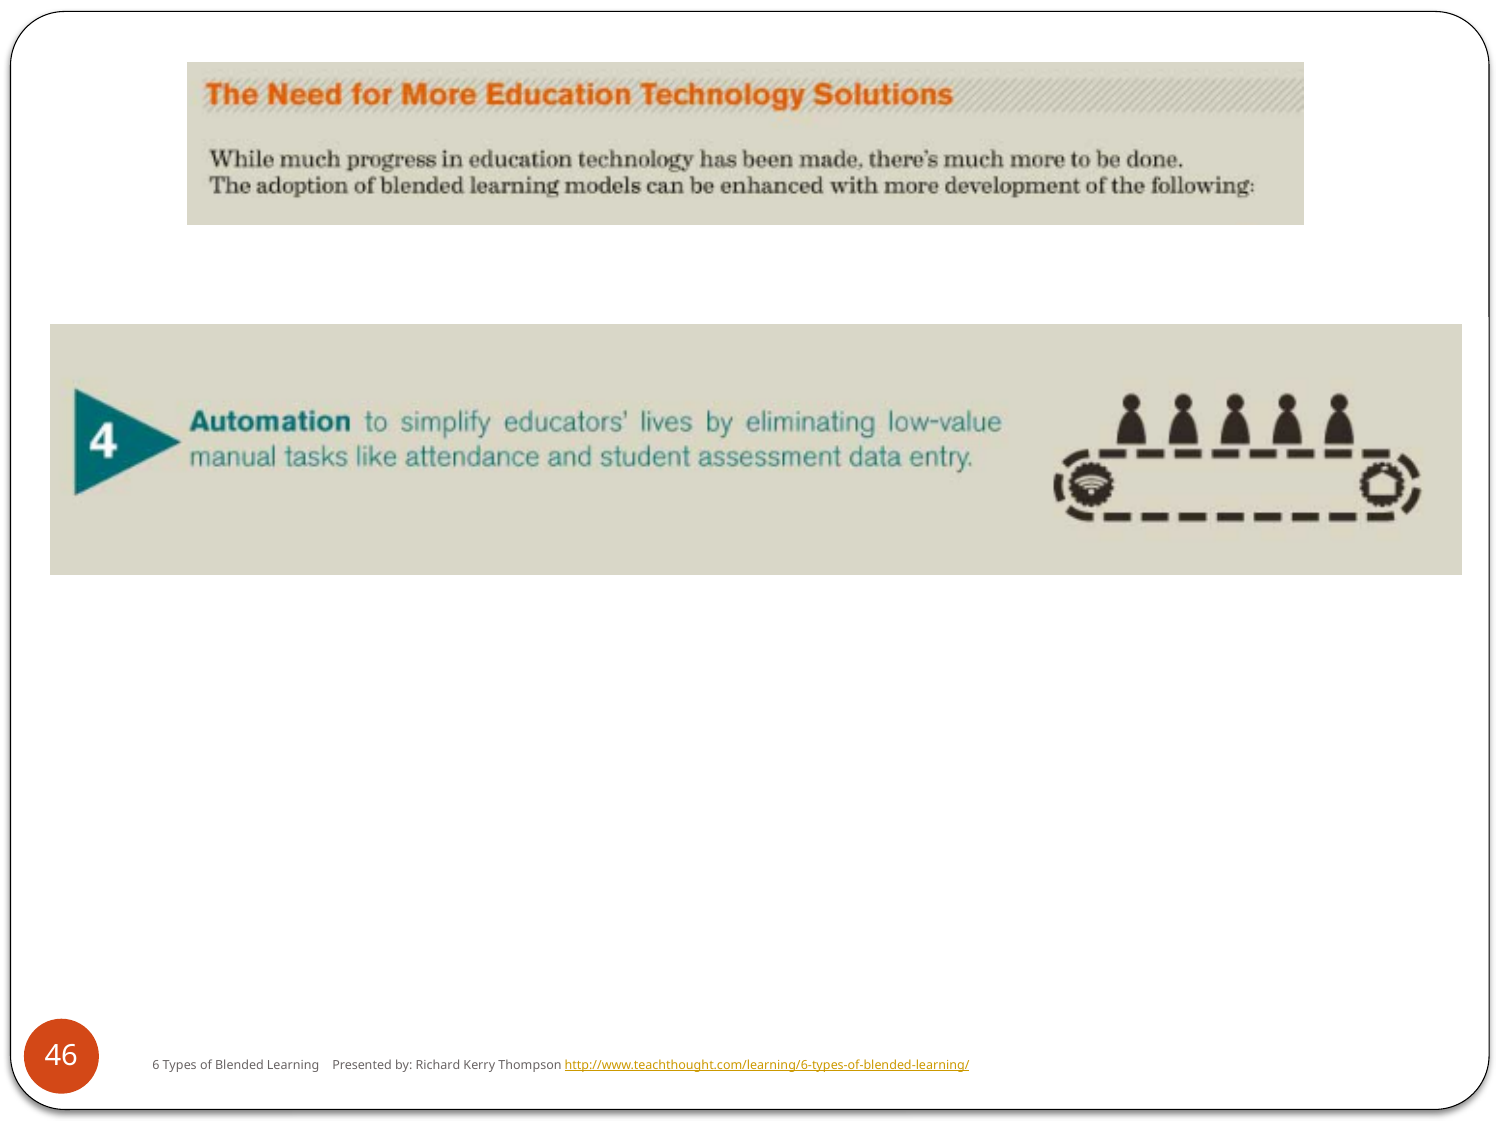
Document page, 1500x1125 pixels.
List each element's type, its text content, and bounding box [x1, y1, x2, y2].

footer 6 Types of Blended Learning Presented by: Richard Kerry Thompson http://www.teachthought.com/learning/6-types-of-blended-learning/ [137, 1042, 988, 1103]
picture [49, 324, 1462, 576]
picture [187, 62, 1304, 226]
slide_number 46 [23, 1018, 99, 1094]
